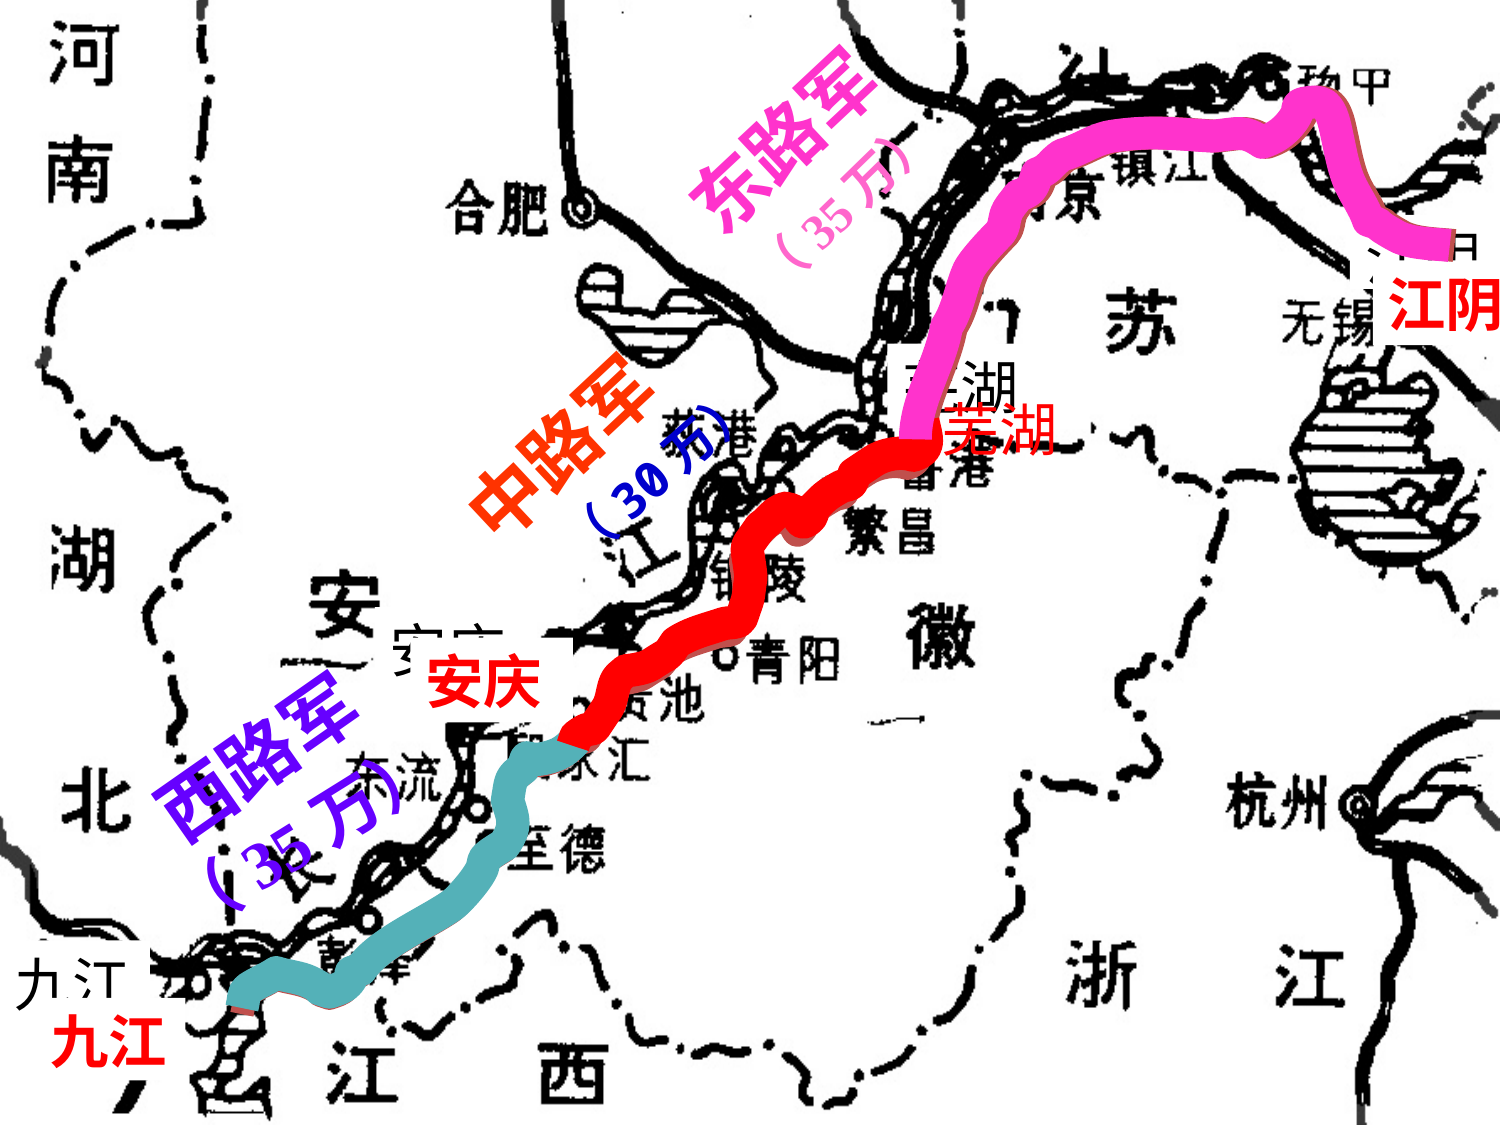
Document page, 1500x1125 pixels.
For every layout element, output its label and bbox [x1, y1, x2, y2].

text_box [0, 0, 1500, 1125]
text_box [241, 101, 1455, 1015]
